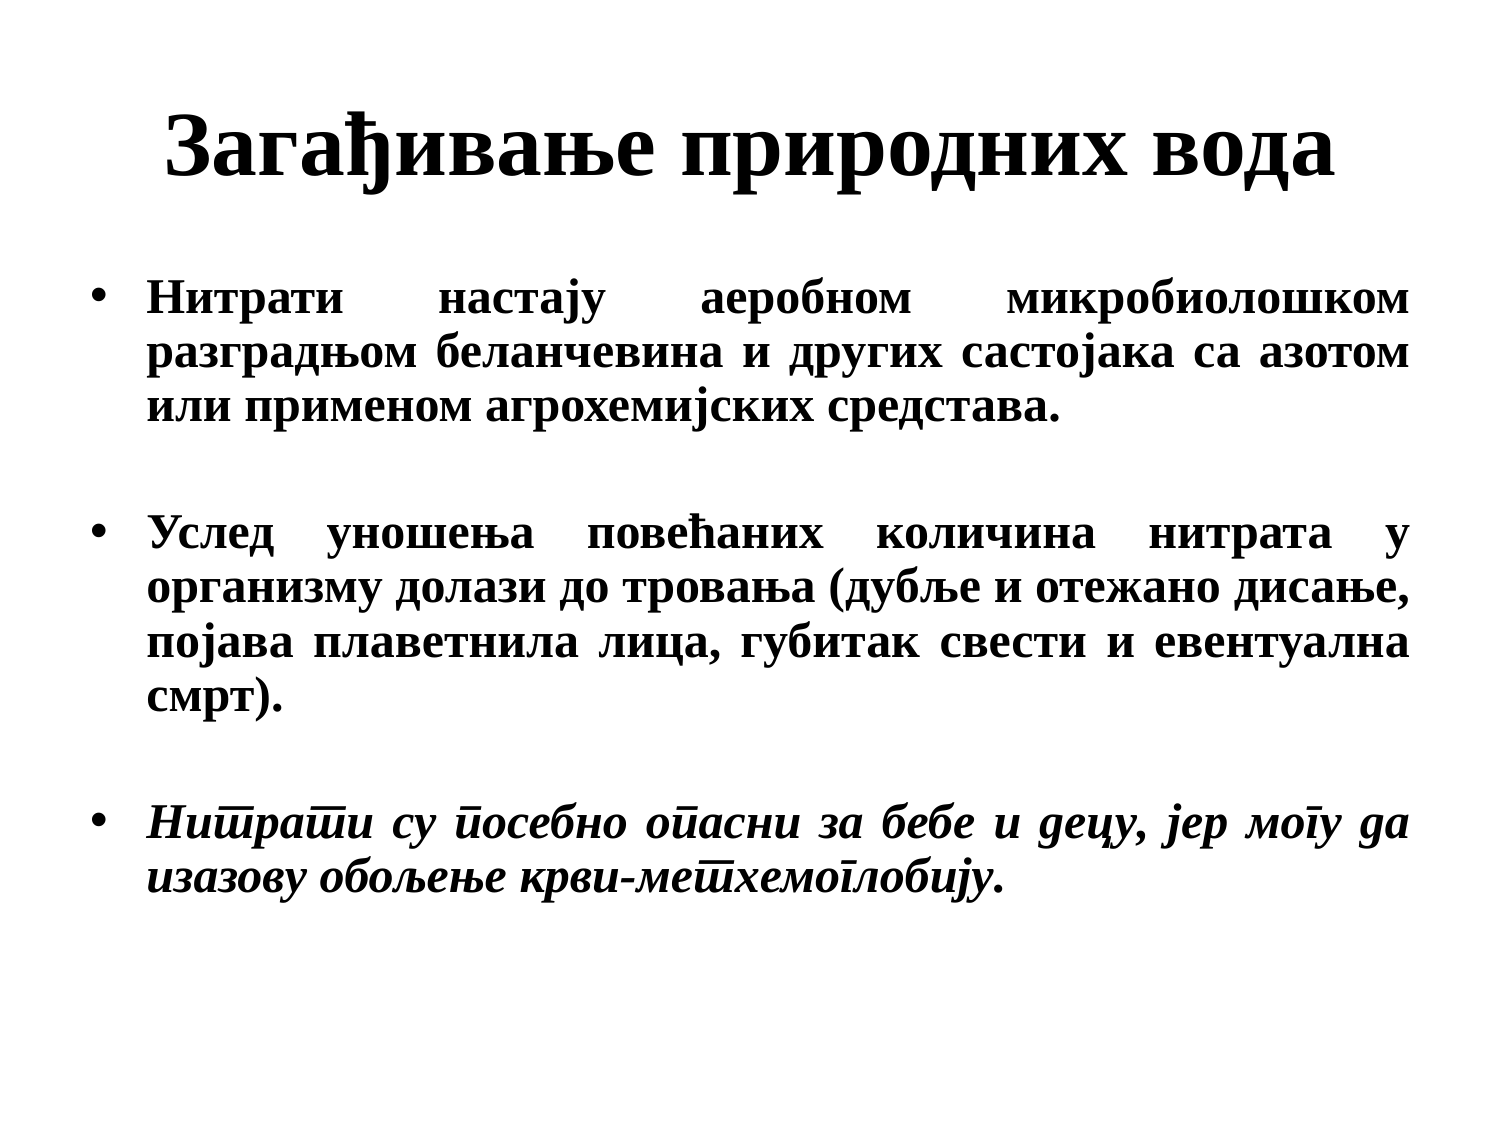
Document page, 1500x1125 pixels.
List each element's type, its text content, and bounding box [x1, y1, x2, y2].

title Загађивање природних вода [74, 44, 1426, 233]
list Нитрати настају аеробном микробиолошком разградњом беланчевина и других састојака са азотом или применом агрохемијских средстава. Услед уношења повећаних количина нитрата у организму долази до тровања (дубље и отежано дисање, појава плаветнила лица, губитак свести и евентуална смрт). Нитрати су посебно опасни за бебе и децу, јер могу да изазову обољење крви-метхемоглобију. [74, 262, 1426, 1006]
